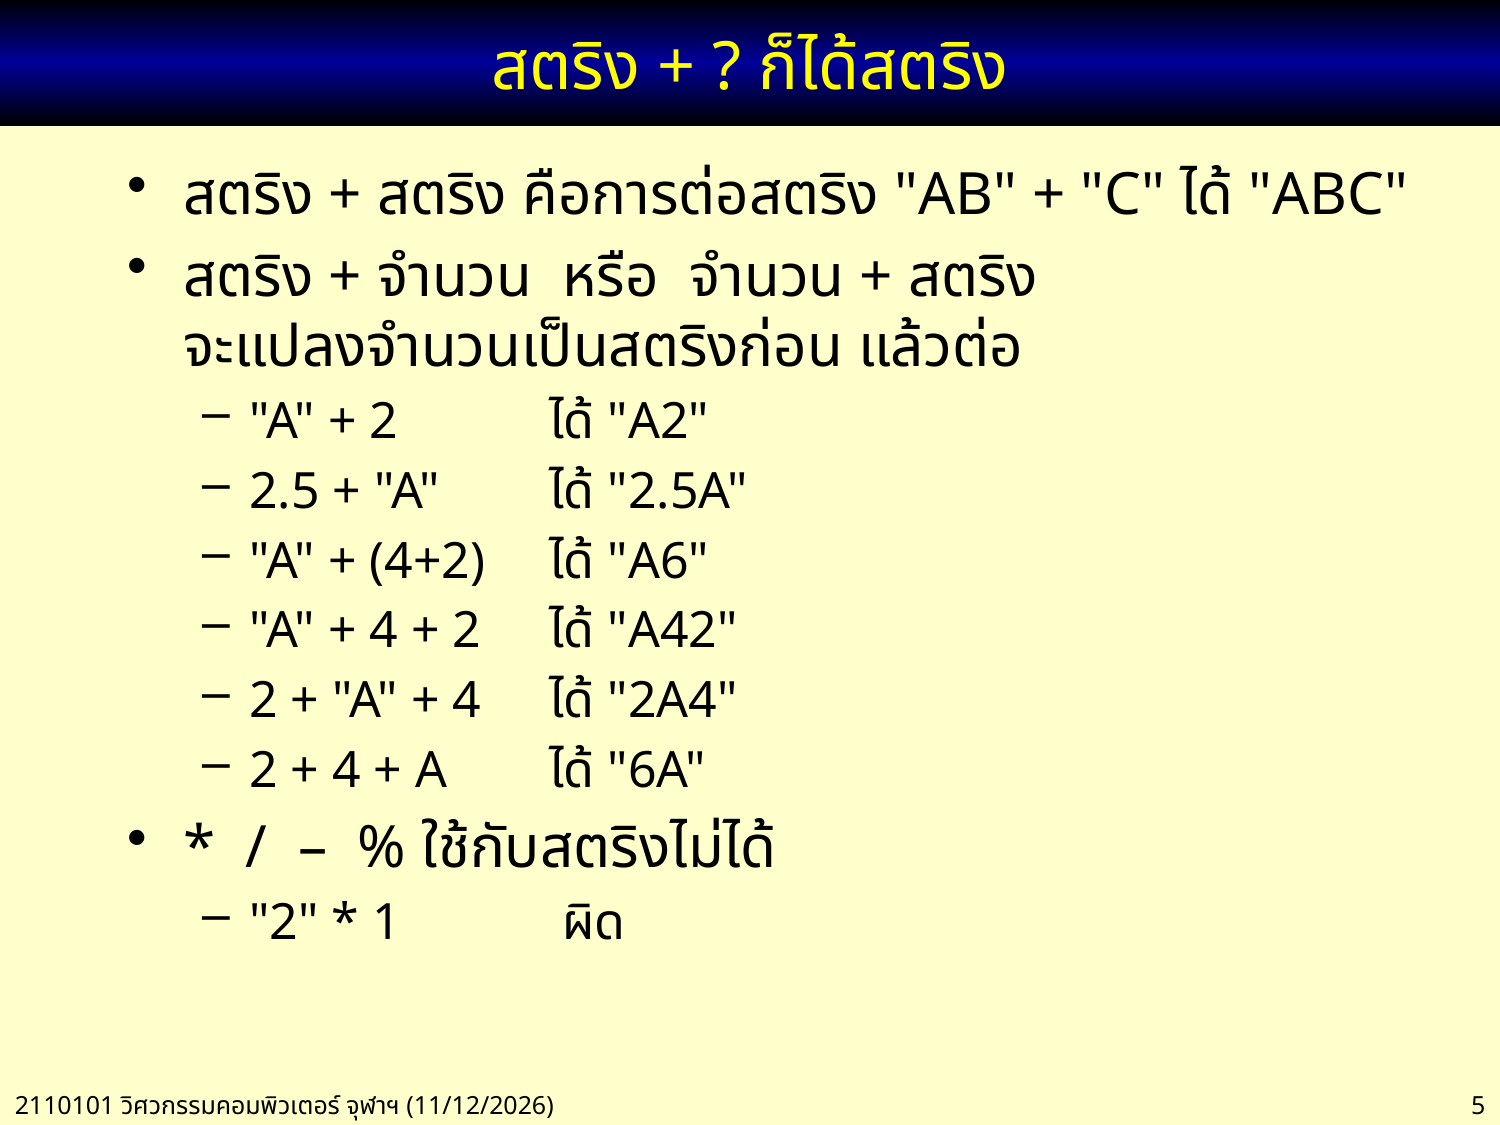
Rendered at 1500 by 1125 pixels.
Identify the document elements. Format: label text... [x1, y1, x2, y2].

title สตริง + ? ก็ได้สตริง [0, 0, 1500, 126]
list สตริง + สตริง คือการต่อสตริง "AB" + "C" ได้ "ABC" สตริง + จำนวน หรือ จำนวน + สตริง จะแปลงจำนวนเป็นสตริงก่อน แล้วต่อ "A" + 2 ได้ "A2" 2.5 + "A" ได้ "2.5A" "A" + (4+2) ได้ "A6" "A" + 4 + 2 ได้ "A42" 2 + "A" + 4 ได้ "2A4" 2 + 4 + A ได้ "6A" * / – % ใช้กับสตริงไม่ได้ "2" * 1 ผิด [112, 148, 1459, 987]
